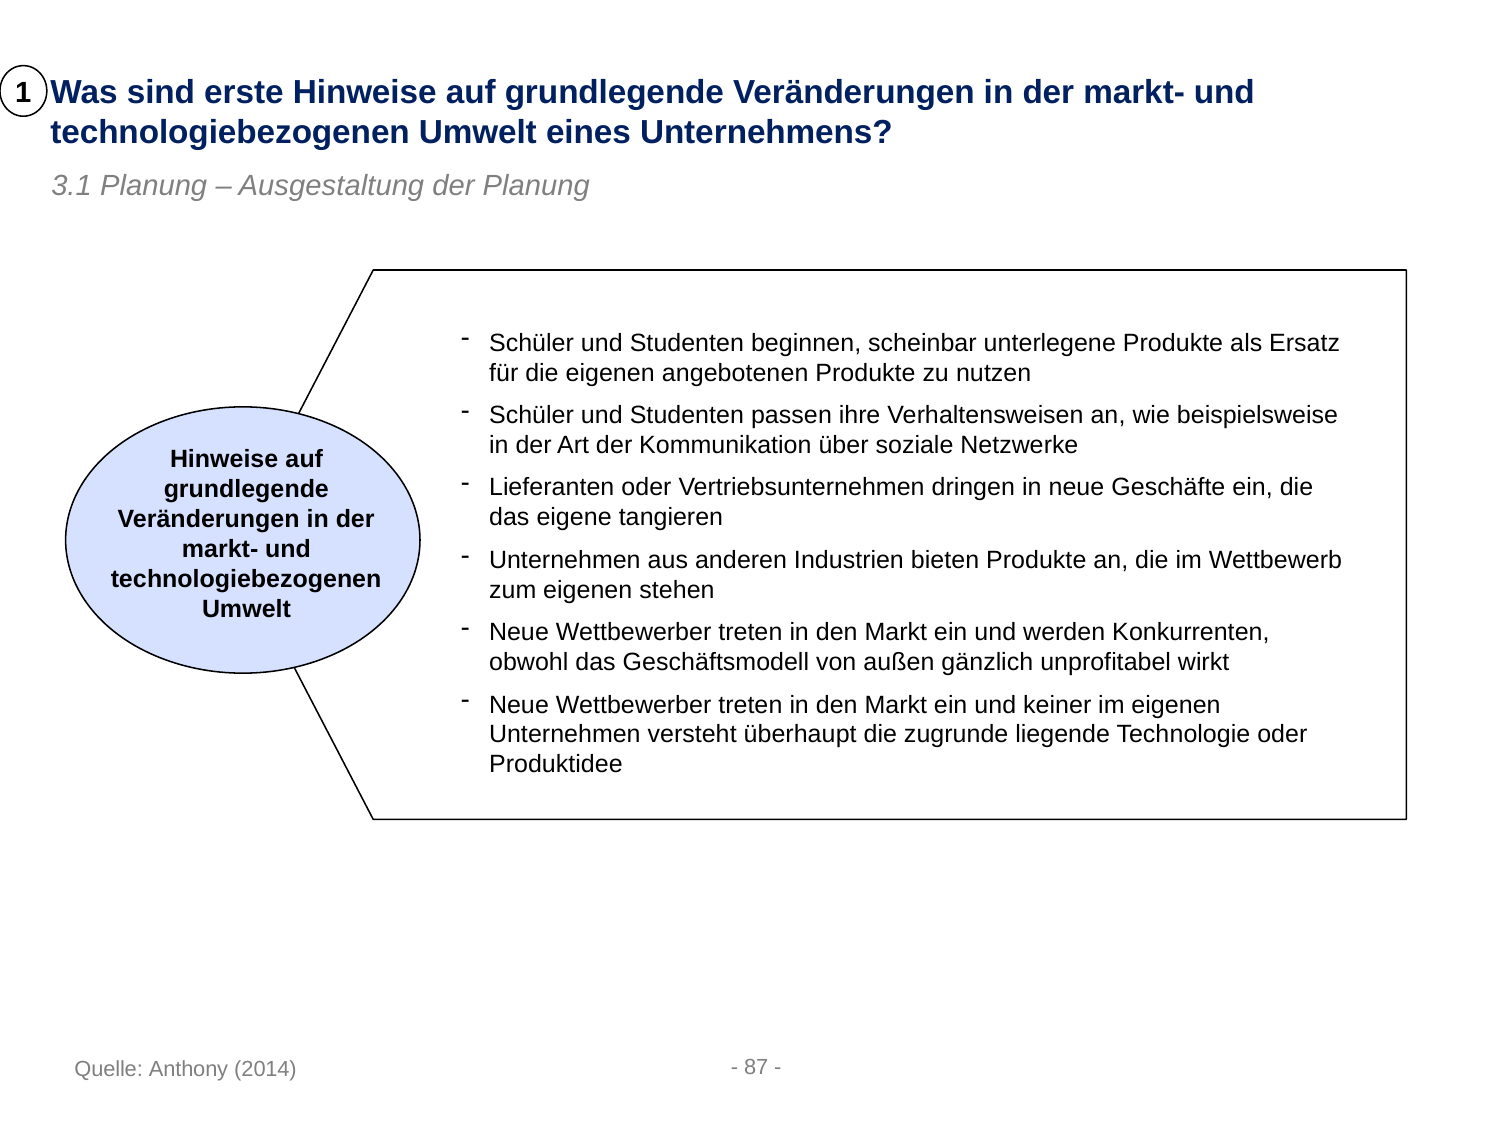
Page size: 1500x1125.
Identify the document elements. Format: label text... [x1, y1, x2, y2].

text_box Hinweise auf grundlegende Veränderungen in der markt- und technologiebezogenen Umwelt [88, 435, 405, 630]
text_box Schüler und Studenten beginnen, scheinbar unterlegene Produkte als Ersatz für die eigenen angebotenen Produkte zu nutzen Schüler und Studenten passen ihre Verhaltensweisen an, wie beispielsweise in der Art der Kommunikation über soziale Netzwerke Lieferanten oder Vertriebsunternehmen dringen in neue Geschäfte ein, die das eigene tangieren Unternehmen aus anderen Industrien bieten Produkte an, die im Wettbewerb zum eigenen stehen Neue Wettbewerber treten in den Markt ein und werden Konkurrenten, obwohl das Geschäftsmodell von außen gänzlich unprofitabel wirkt Neue Wettbewerber treten in den Markt ein und keiner im eigenen Unternehmen versteht überhaupt die zugrunde liegende Technologie oder Produktidee [446, 318, 1367, 828]
slide_number - 87 - [599, 1045, 913, 1093]
text_box [133, 406, 352, 435]
text_box [65, 475, 88, 605]
text_box [112, 630, 374, 674]
text_box 3.1 Planung – Ausgestaltung der Planung [36, 159, 606, 209]
text_box Was sind erste Hinweise auf grundlegende Veränderungen in der markt- und technologiebezogenen Umwelt eines Unternehmens? [35, 63, 1433, 158]
text_box [294, 270, 1407, 820]
text_box Quelle: Anthony (2014) [59, 1046, 318, 1088]
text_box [0, 65, 51, 118]
text_box [405, 486, 421, 594]
